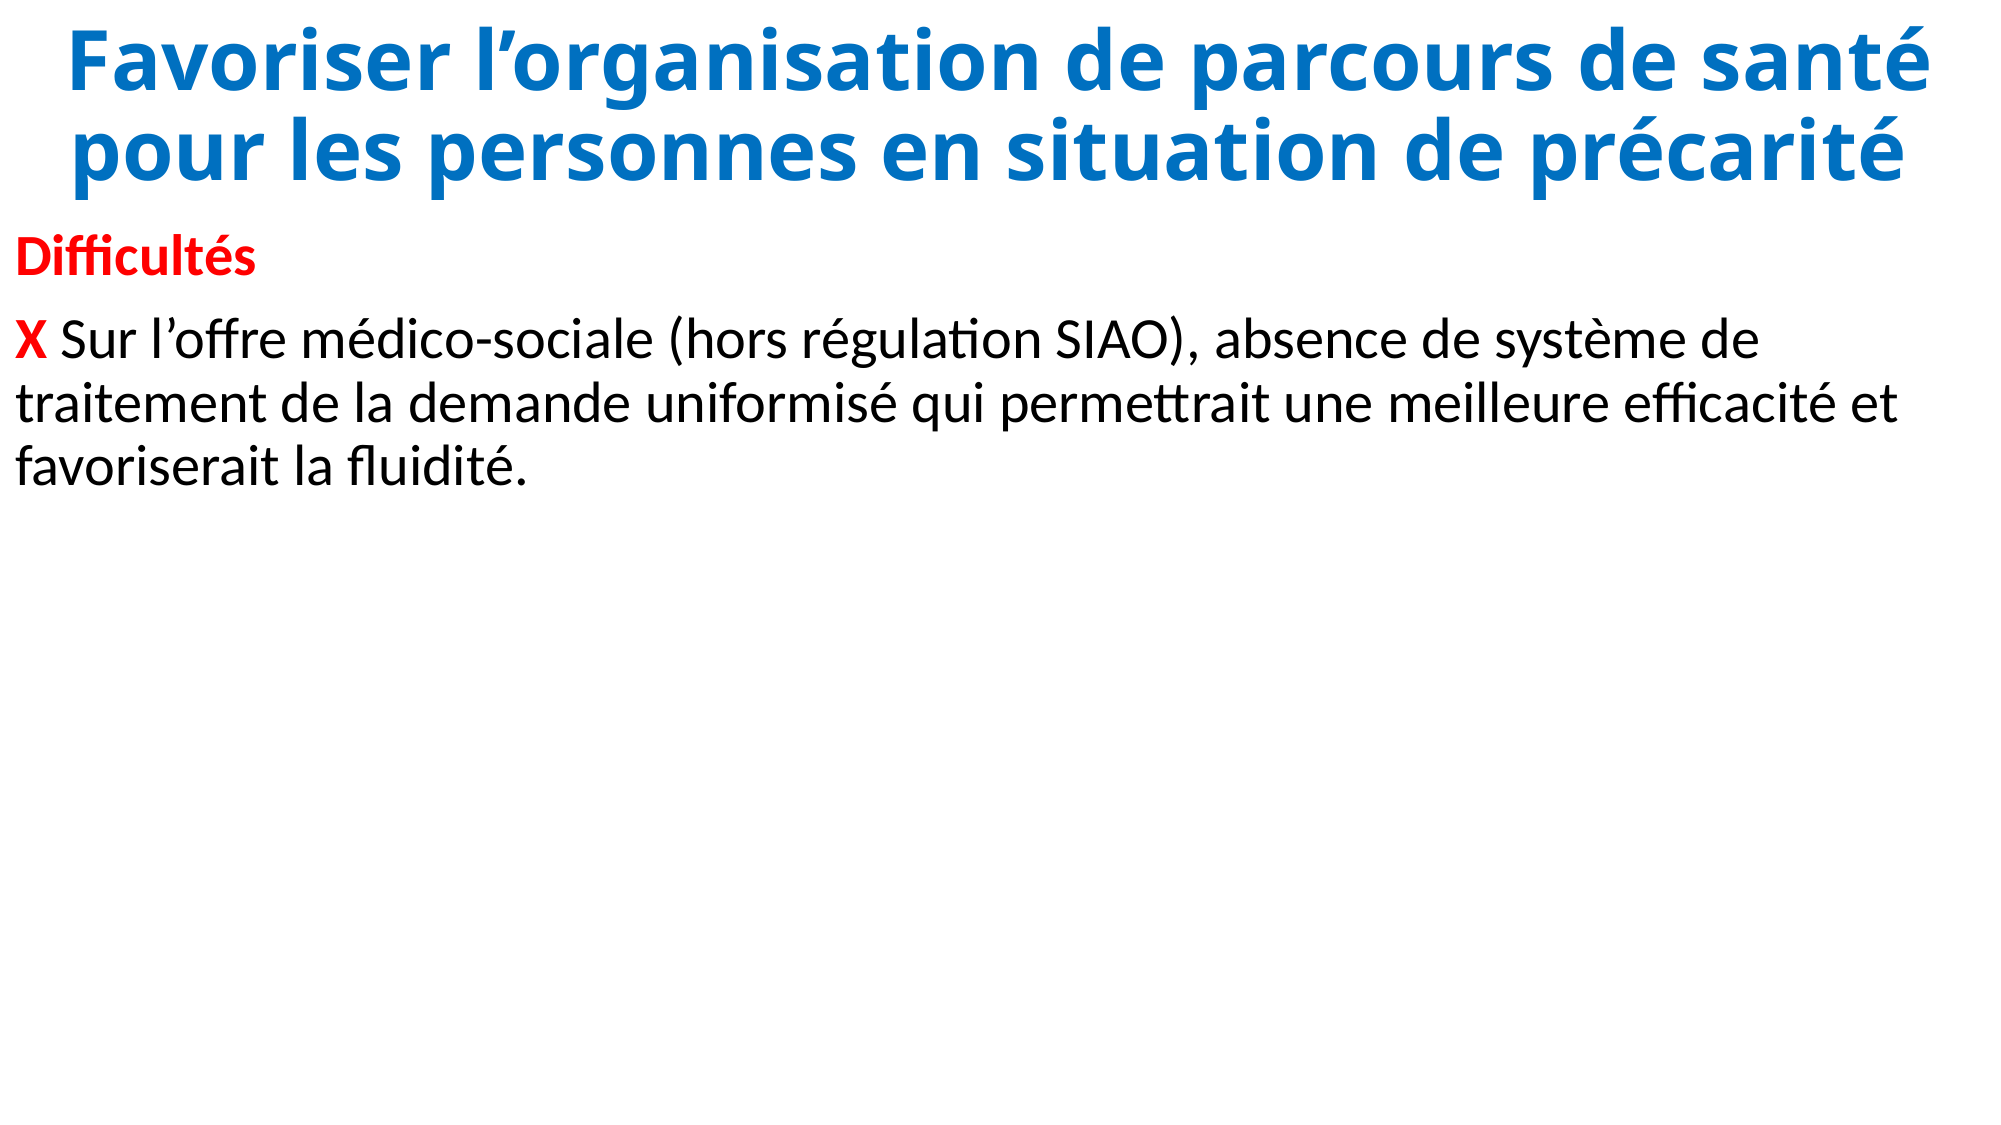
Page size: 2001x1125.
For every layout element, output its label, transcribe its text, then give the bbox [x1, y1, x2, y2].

title Favoriser l’organisation de parcours de santé pour les personnes en situation de précarité [0, 0, 2000, 217]
list Difficultés X Sur l’offre médico-sociale (hors régulation SIAO), absence de système de traitement de la demande uniformisé qui permettrait une meilleure efficacité et favoriserait la fluidité. [0, 217, 2000, 1125]
